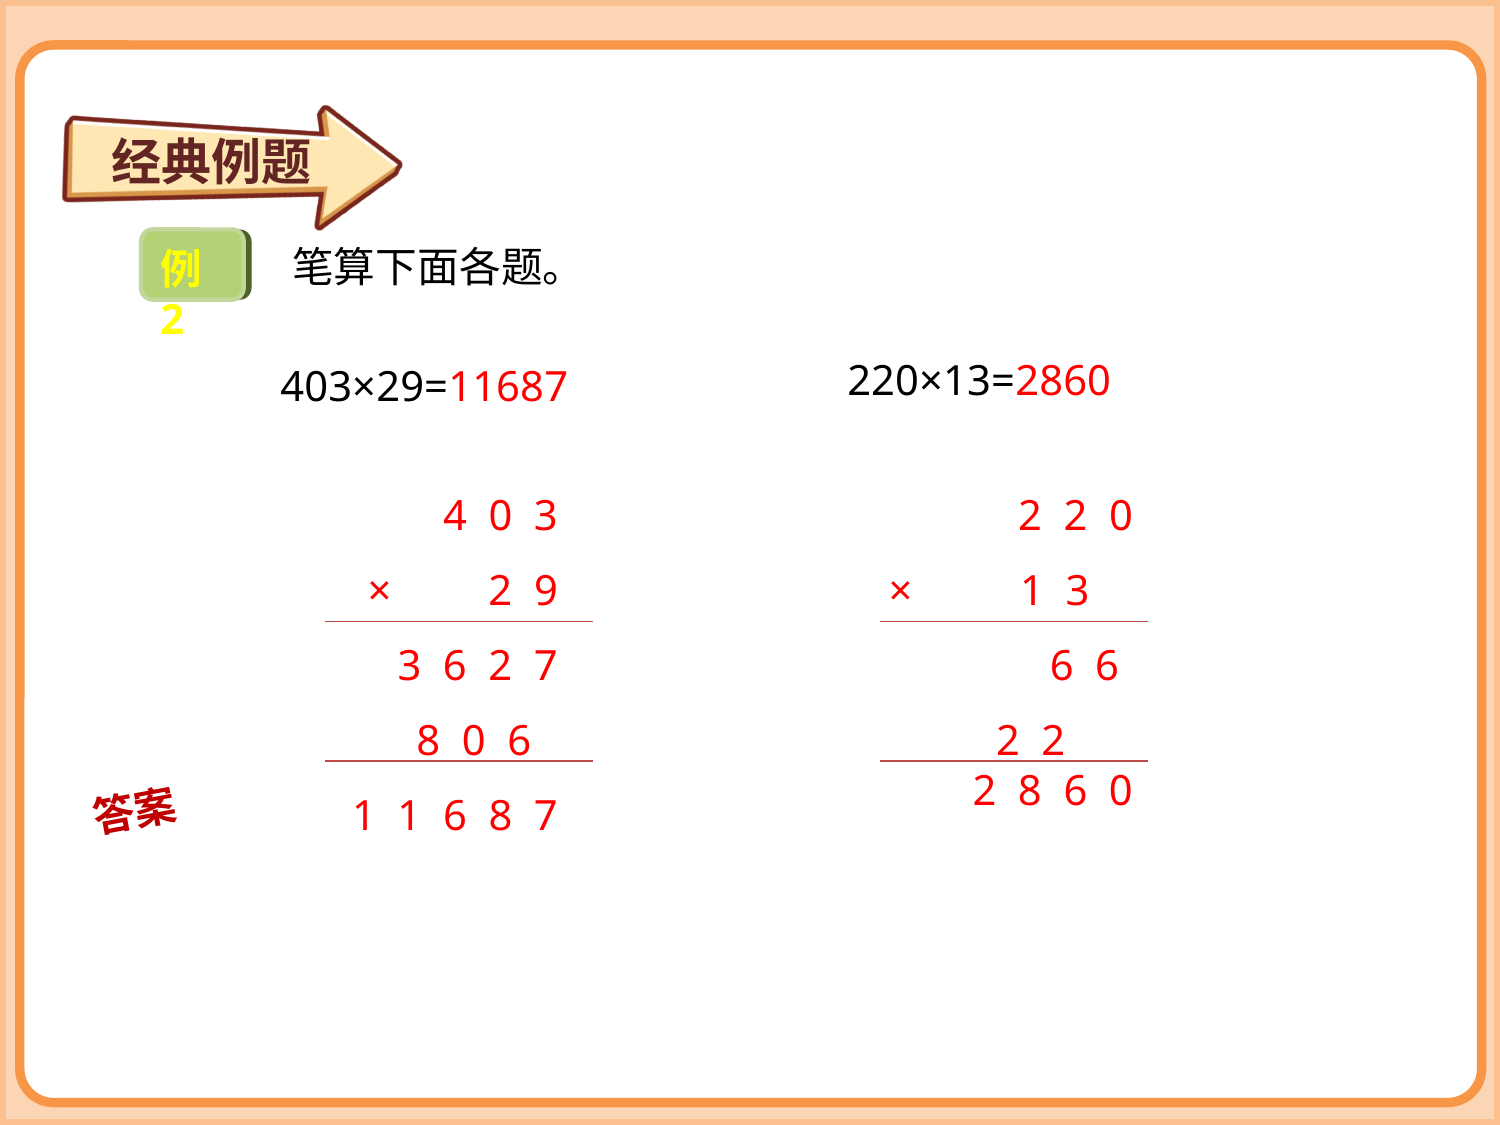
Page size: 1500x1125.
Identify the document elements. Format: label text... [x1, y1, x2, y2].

text_box 笔算下面各题。 [277, 233, 1109, 299]
text_box 403×29=11687 [265, 327, 620, 418]
text_box 220×13=2860 [832, 321, 1199, 412]
text_box 答案 [73, 767, 197, 852]
text_box 4 0 3 × 2 9 3 6 2 7 8 0 6 1 1 6 8 7 [304, 456, 573, 896]
picture [50, 61, 425, 267]
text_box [140, 229, 252, 301]
text_box 2 2 0 × 1 3 6 6 2 2 2 8 6 0 [852, 456, 1148, 821]
